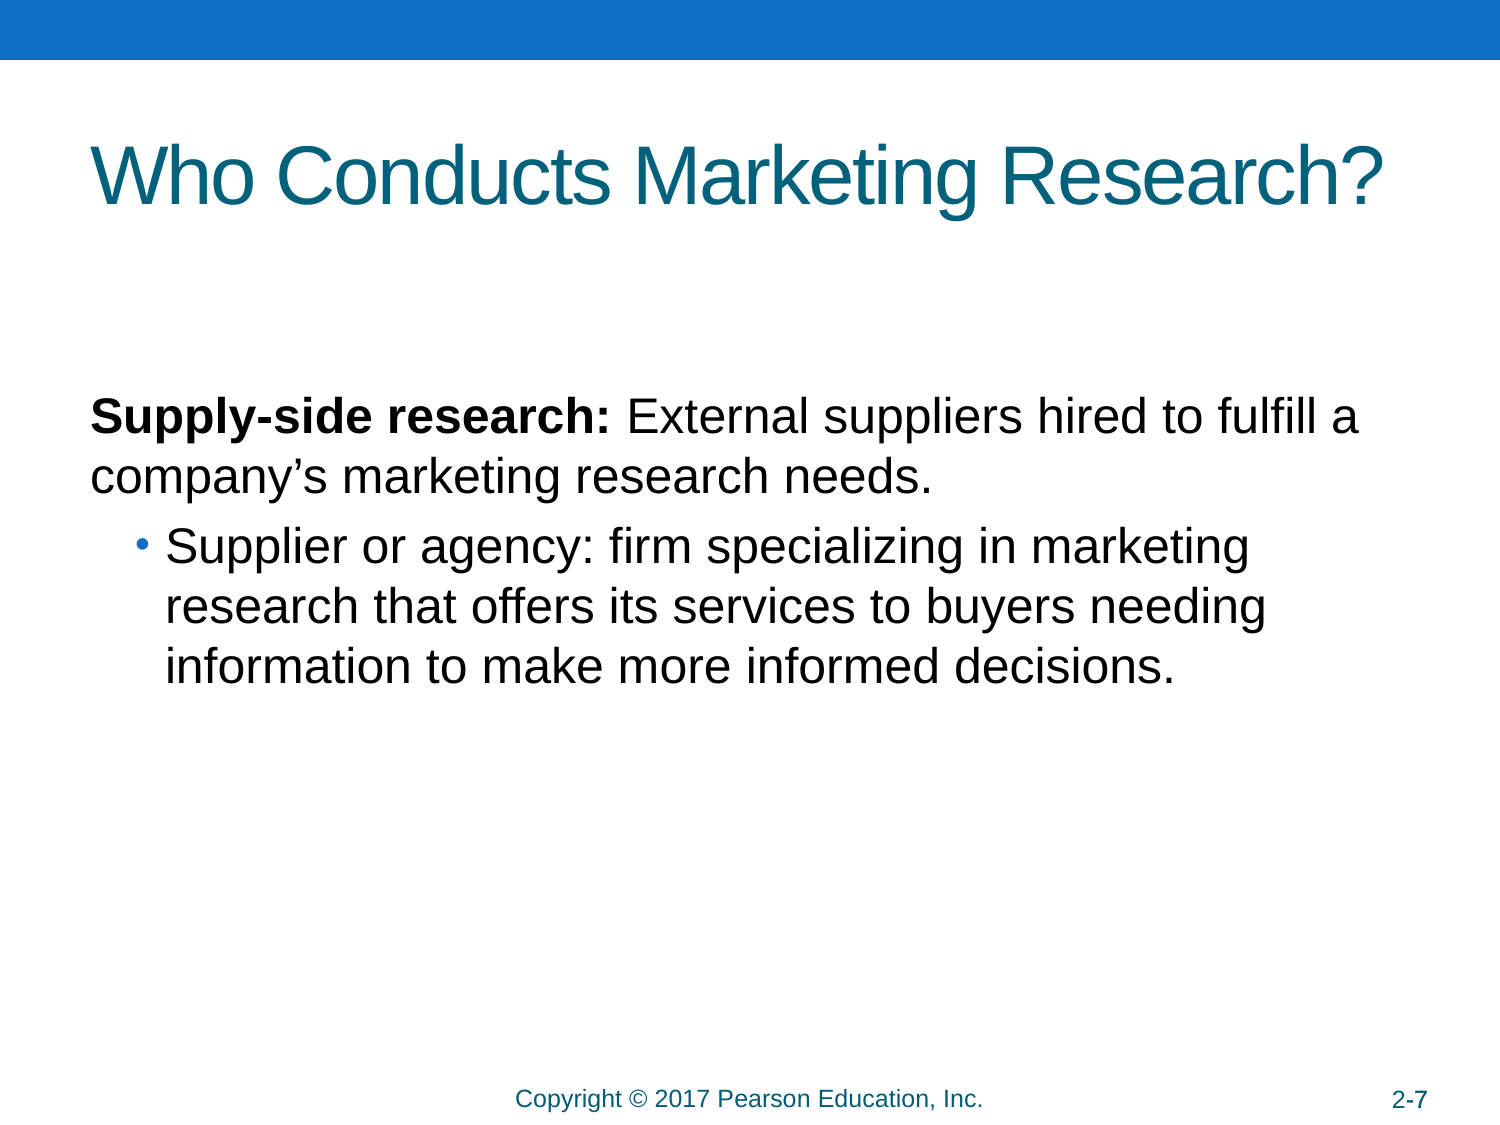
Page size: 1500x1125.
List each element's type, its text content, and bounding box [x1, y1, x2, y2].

title Who Conducts Marketing Research? [75, 90, 1425, 253]
list Supply-side research: External suppliers hired to fulfill a company’s marketing research needs. Supplier or agency: firm specializing in marketing research that offers its services to buyers needing information to make more informed decisions. [75, 376, 1425, 1125]
slide_number 2-7 [1149, 1042, 1500, 1103]
